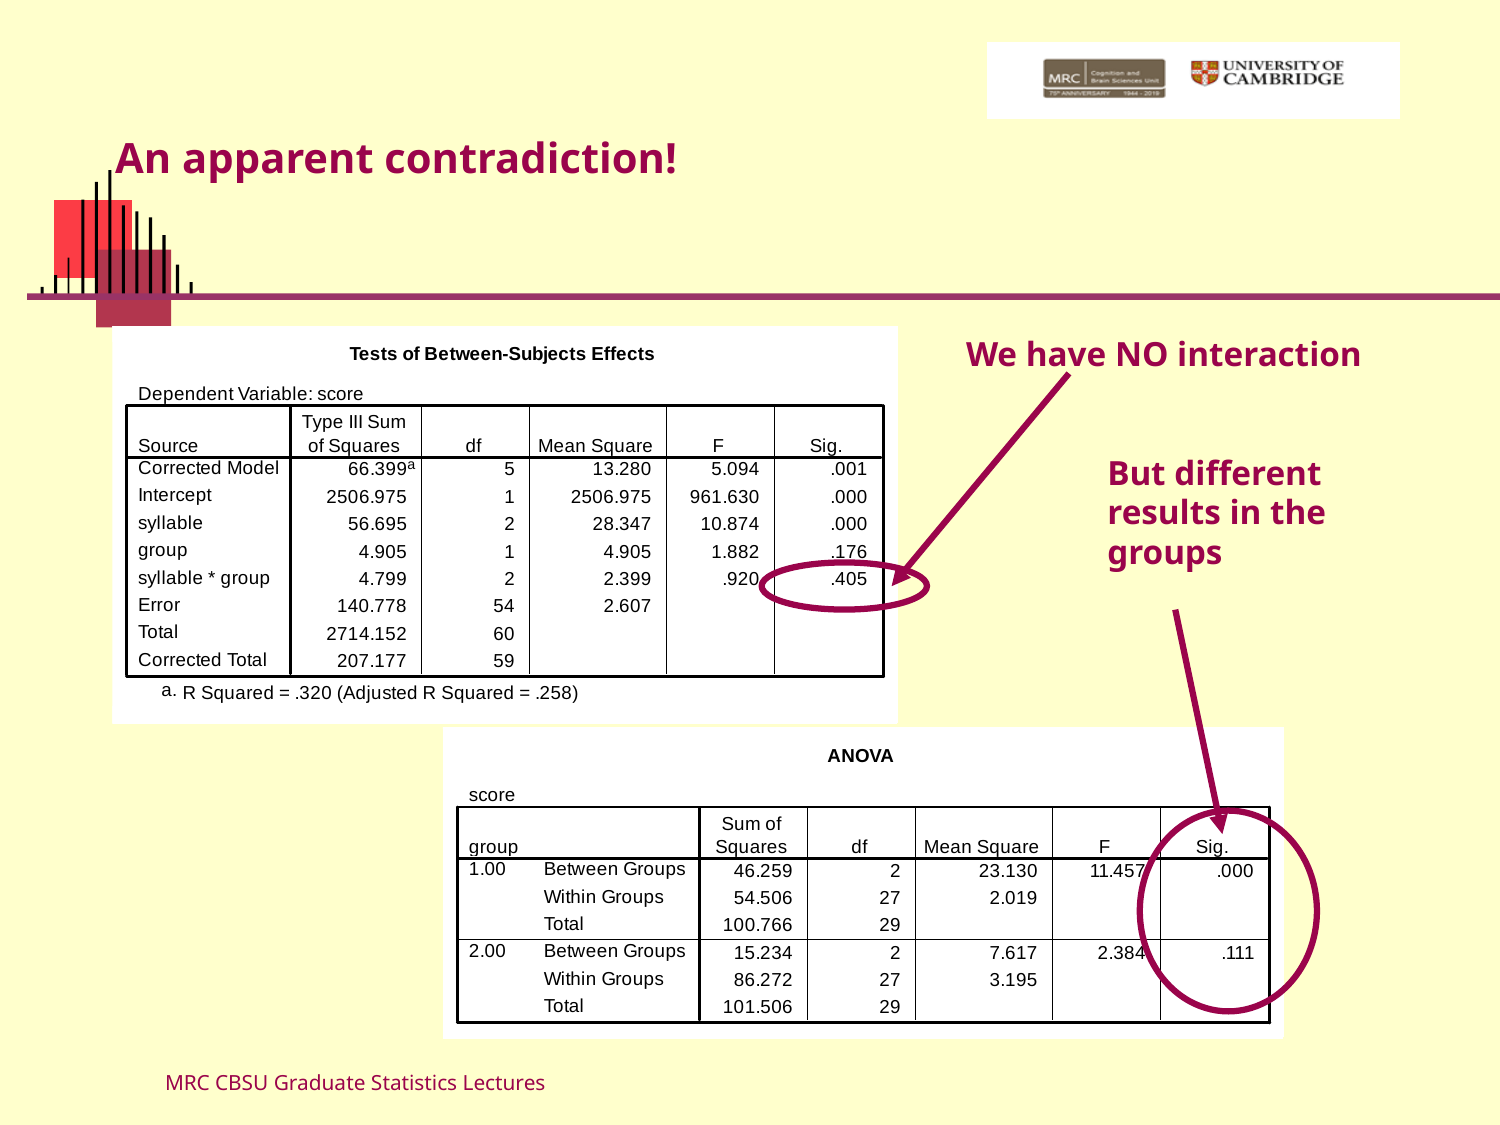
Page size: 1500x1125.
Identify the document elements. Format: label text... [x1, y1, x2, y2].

footer MRC CBSU Graduate Statistics Lectures [149, 1062, 988, 1101]
text_box But different results in the groups [1092, 444, 1436, 579]
picture [111, 326, 1318, 1051]
title An apparent contradiction! [100, 66, 951, 350]
picture [987, 42, 1400, 119]
text_box We have NO interaction [951, 326, 1378, 381]
